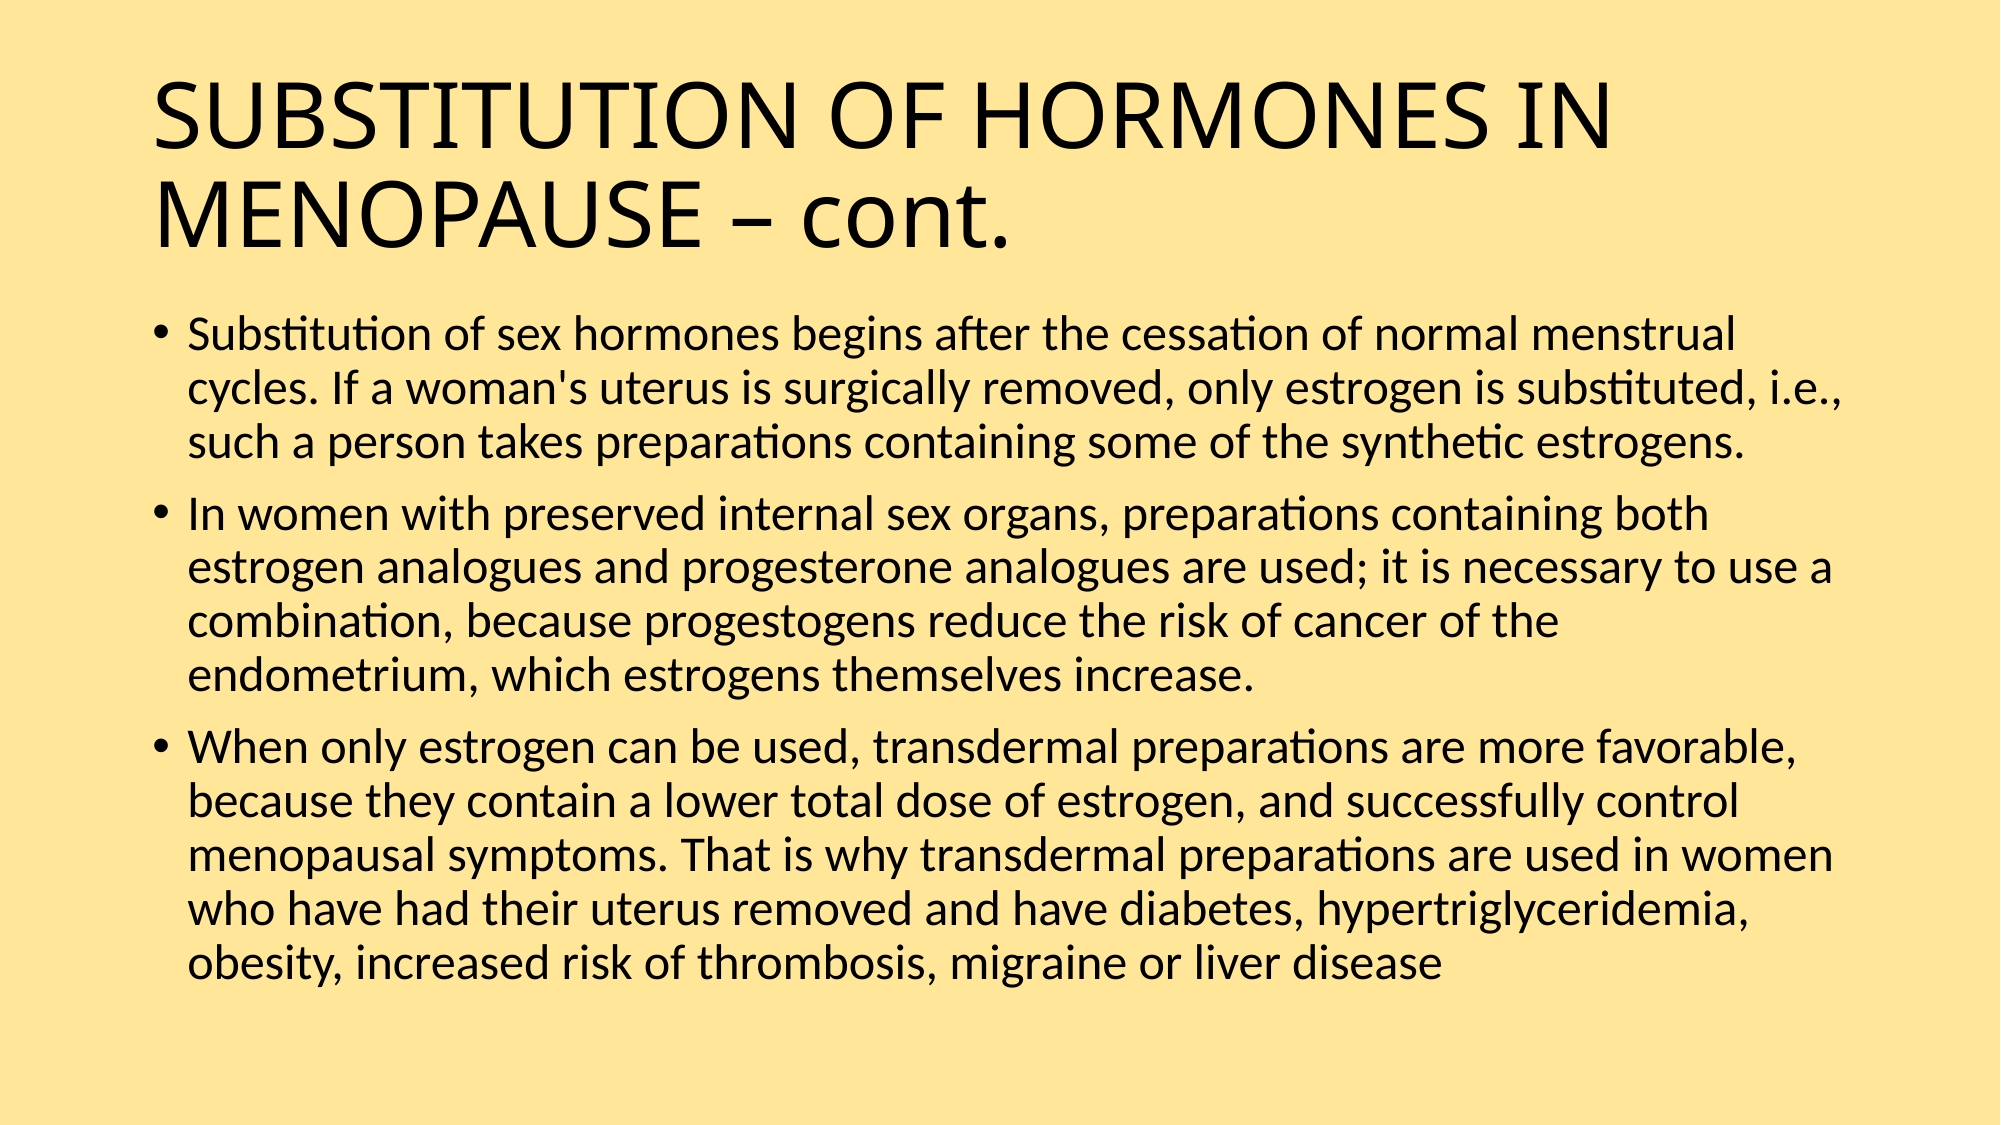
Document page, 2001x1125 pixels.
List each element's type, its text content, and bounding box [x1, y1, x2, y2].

title SUBSTITUTION OF HORMONES IN MENOPAUSE – cont. [137, 59, 1863, 278]
list Substitution of sex hormones begins after the cessation of normal menstrual cycles. If a woman's uterus is surgically removed, only estrogen is substituted, i.e., such a person takes preparations containing some of the synthetic estrogens. In women with preserved internal sex organs, preparations containing both estrogen analogues and progesterone analogues are used; it is necessary to use a combination, because progestogens reduce the risk of cancer of the endometrium, which estrogens themselves increase. When only estrogen can be used, transdermal preparations are more favorable, because they contain a lower total dose of estrogen, and successfully control menopausal symptoms. That is why transdermal preparations are used in women who have had their uterus removed and have diabetes, hypertriglyceridemia, obesity, increased risk of thrombosis, migraine or liver disease [137, 299, 1863, 1014]
